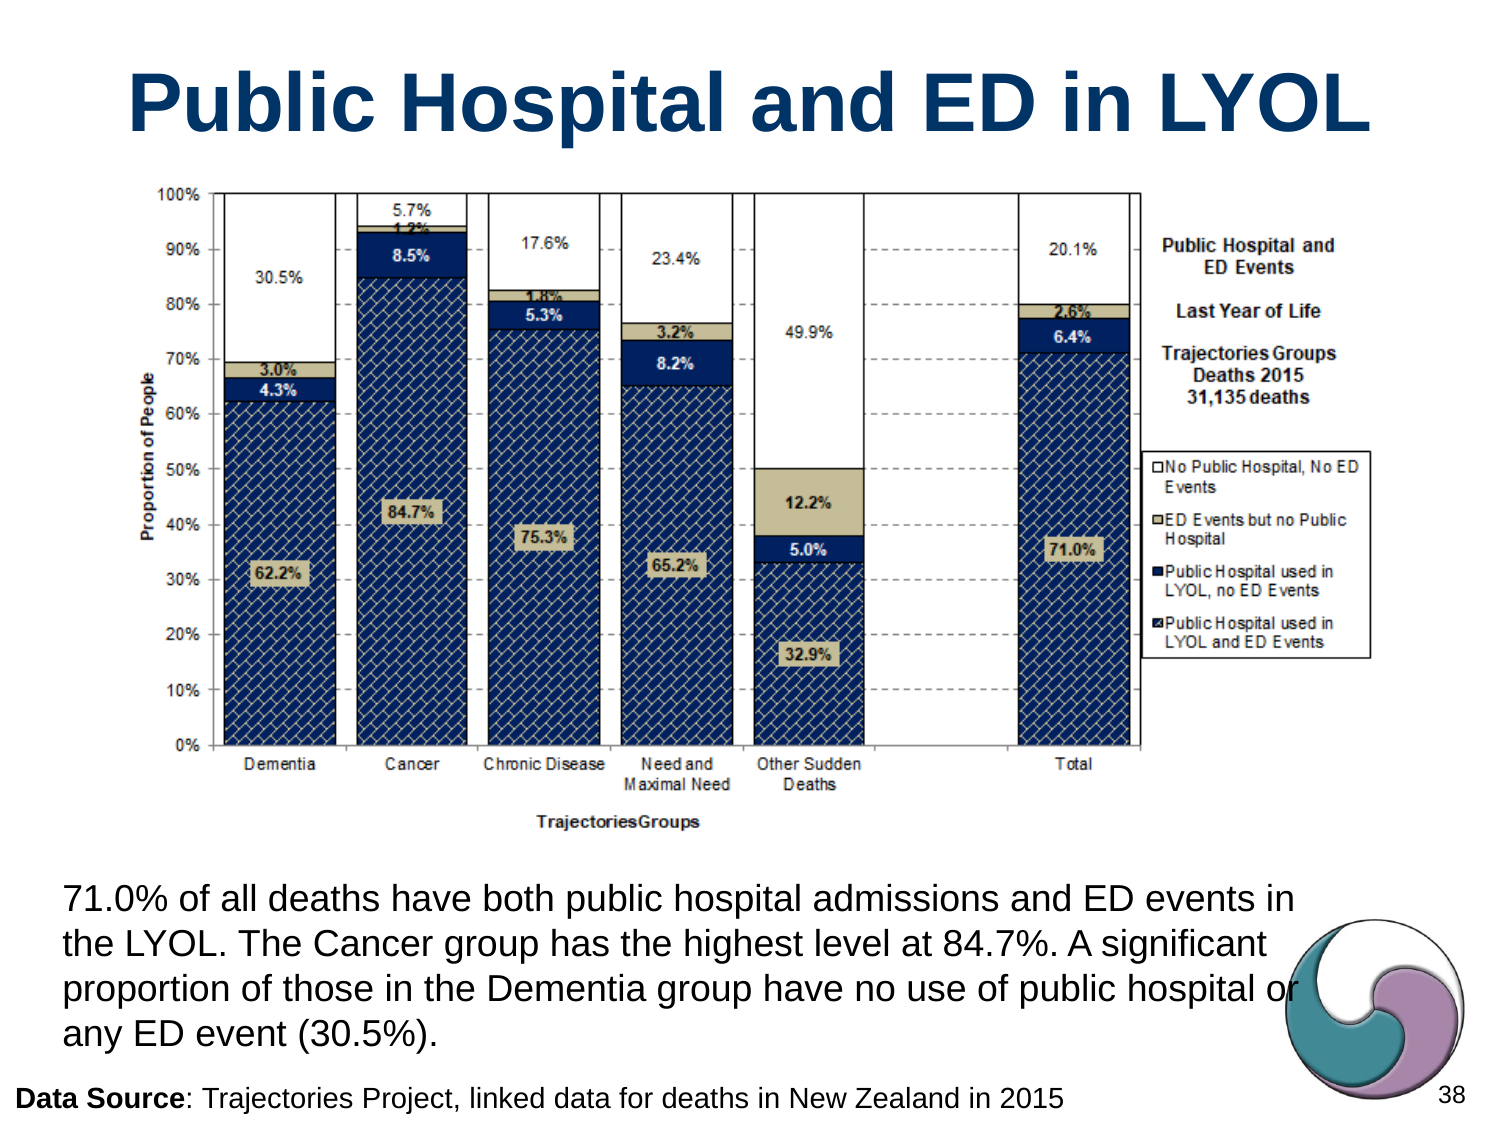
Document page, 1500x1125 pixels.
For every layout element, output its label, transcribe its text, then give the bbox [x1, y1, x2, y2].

picture [1455, 1095, 1462, 1101]
list 71.0% of all deaths have both public hospital admissions and ED events in the LYOL. The Cancer group has the highest level at 84.7%. A significant proportion of those in the Dementia group have no use of public hospital or any ED event (30.5%). [47, 866, 1344, 918]
title Public Hospital and ED in LYOL [0, 12, 1500, 200]
picture [127, 160, 1373, 865]
picture [1281, 916, 1468, 1101]
list Data Source: Trajectories Project, linked data for deaths in New Zealand in 2015 [0, 1071, 1188, 1123]
